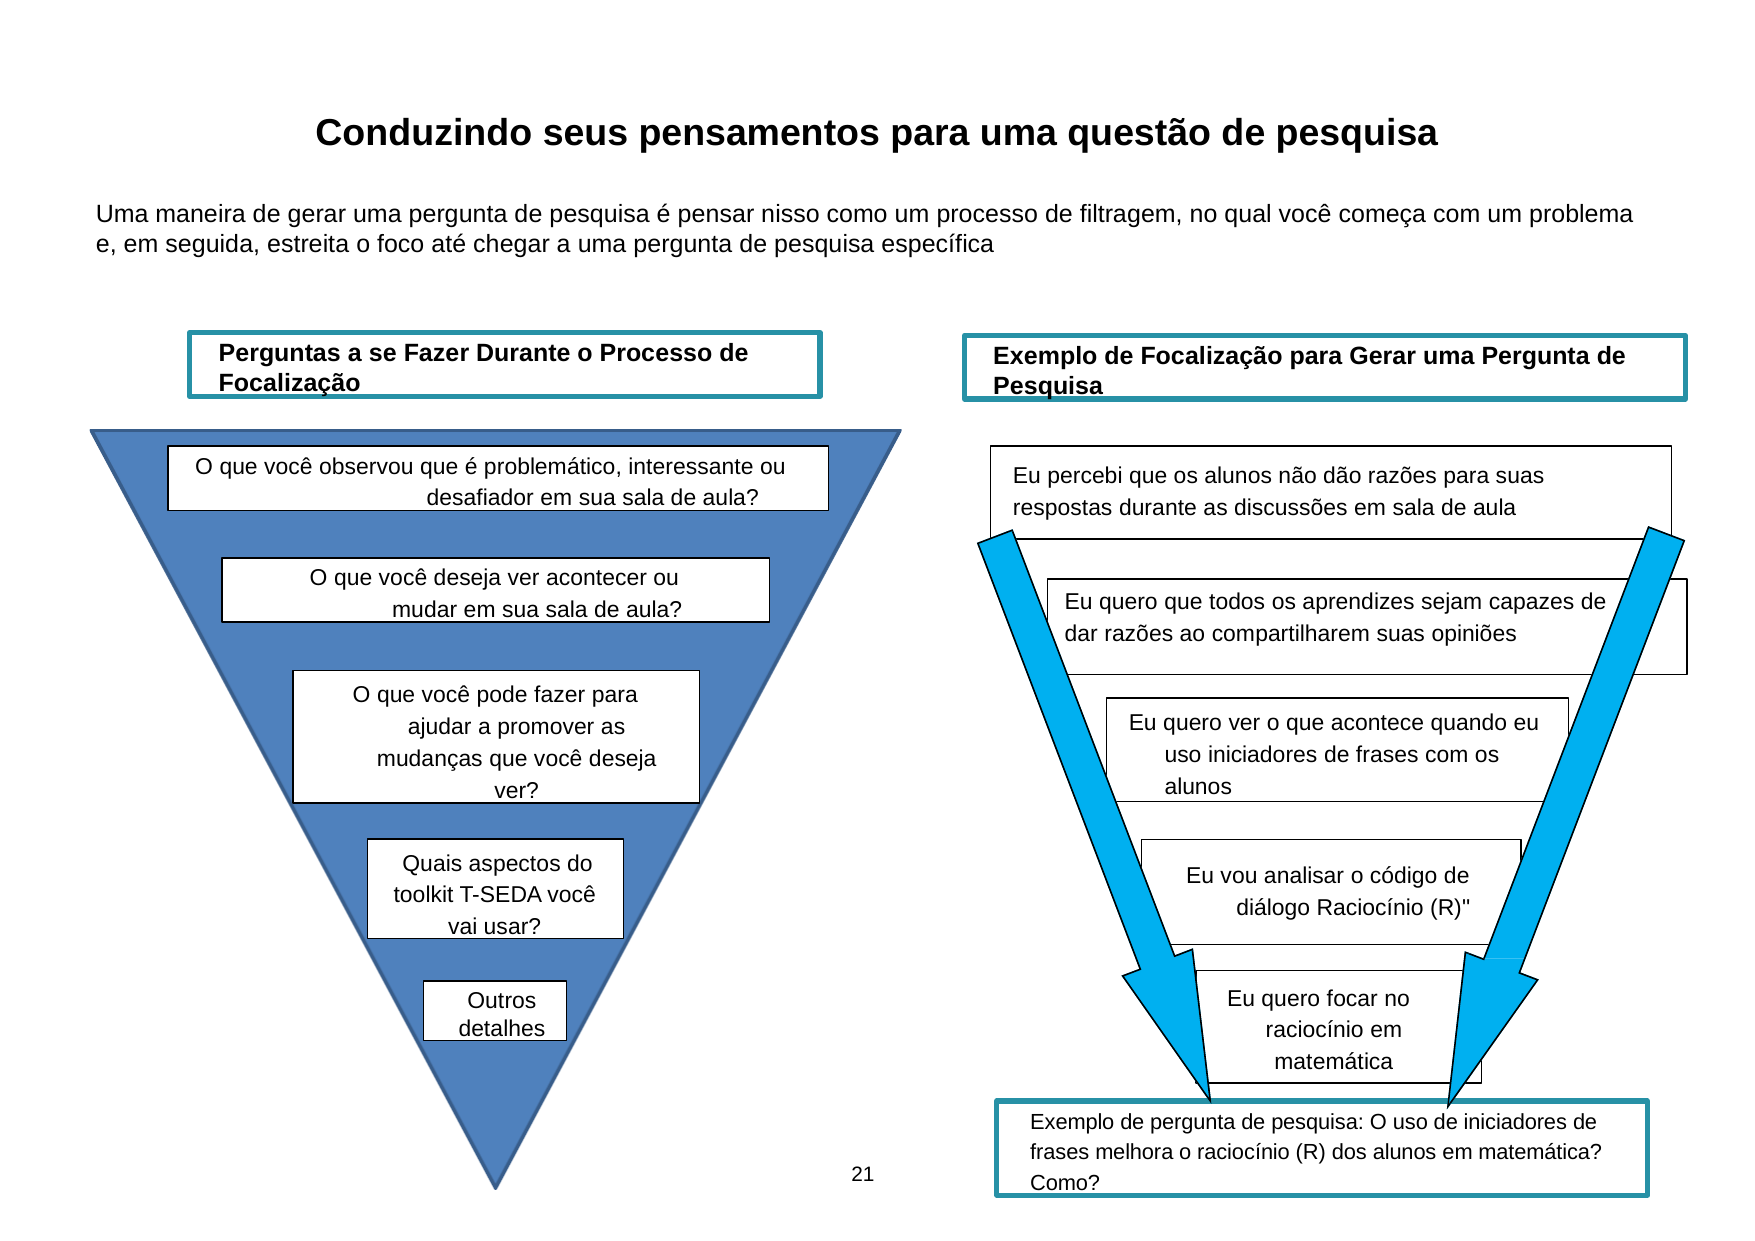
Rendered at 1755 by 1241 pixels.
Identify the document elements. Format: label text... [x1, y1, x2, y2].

text_box [980, 532, 1208, 1094]
slide_number 21 [847, 1160, 879, 1241]
text_box [996, 1101, 1648, 1196]
text_box Perguntas a se Fazer Durante o Processo de Focalização [189, 332, 821, 397]
text_box [1047, 578, 1627, 675]
text_box Exemplo de Focalização para Gerar uma Pergunta de Pesquisa [964, 335, 1686, 399]
text_box Conduzindo seus pensamentos para uma questão de pesquisa Uma maneira de gerar uma pergunta de pesquisa é pensar nisso como um processo de filtragem, no qual você começa com um problema e, em seguida, estreita o foco até chegar a uma pergunta de pesquisa específica [95, 107, 1659, 258]
text_box [89, 429, 902, 1191]
text_box [976, 529, 1212, 1104]
text_box Outros detalhes [423, 980, 567, 1041]
text_box Eu quero que todos os aprendizes sejam capazes de dar razões ao compartilharem suas opiniões [1064, 582, 1626, 647]
text_box [1635, 578, 1687, 675]
text_box O que você observou que é problemático, interessante ou desafiador em sua sala de aula? [167, 445, 829, 511]
text_box Quais aspectos do toolkit T-SEDA você vai usar? [367, 838, 624, 939]
text_box Eu percebi que os alunos não dão razões para suas respostas durante as discussões em sala de aula [1012, 457, 1646, 537]
text_box [1467, 1062, 1482, 1083]
text_box [1446, 526, 1686, 1110]
text_box [1141, 839, 1522, 945]
text_box O que você pode fazer para ajudar a promover as mudanças que você deseja ver? [293, 670, 700, 803]
text_box [990, 445, 1672, 537]
text_box [1196, 970, 1462, 1083]
text_box Eu quero focar no raciocínio em matemática [1197, 978, 1452, 1046]
text_box Eu vou analisar o código de diálogo Raciocínio (R)" [1183, 856, 1475, 920]
text_box Exemplo de pergunta de pesquisa: O uso de iniciadores de frases melhora o raciocínio (R) dos alunos em matemática? Como? [1014, 1103, 1630, 1195]
text_box Eu quero ver o que acontece quando eu uso iniciadores de frases com os alunos [1127, 703, 1559, 799]
text_box [1106, 697, 1569, 802]
text_box [1450, 529, 1682, 1100]
text_box O que você deseja ver acontecer ou mudar em sua sala de aula? [221, 557, 770, 623]
